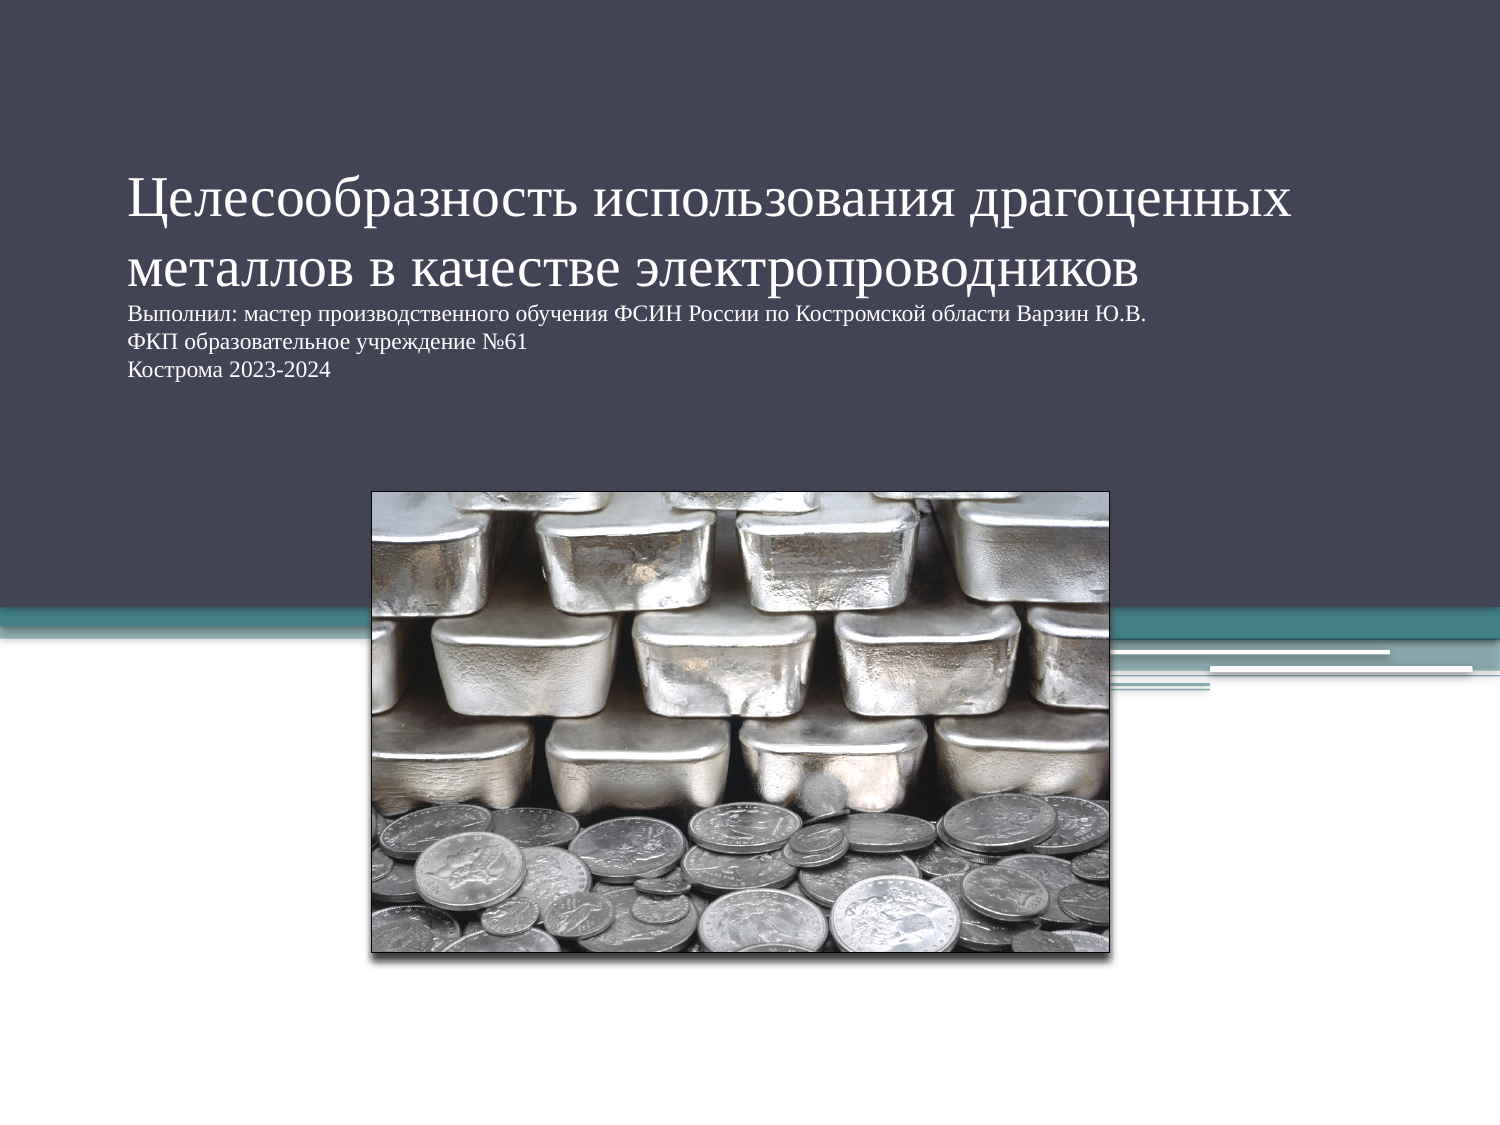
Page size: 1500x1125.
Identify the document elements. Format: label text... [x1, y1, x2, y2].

picture [371, 491, 1110, 953]
title Целесообразность использования драгоценных металлов в качестве электропроводников Выполнил: мастер производственного обучения ФСИН России по Костромской области Варзин Ю.В. ФКП образовательное учреждение №61 Кострома 2023-2024 [112, 149, 1500, 391]
